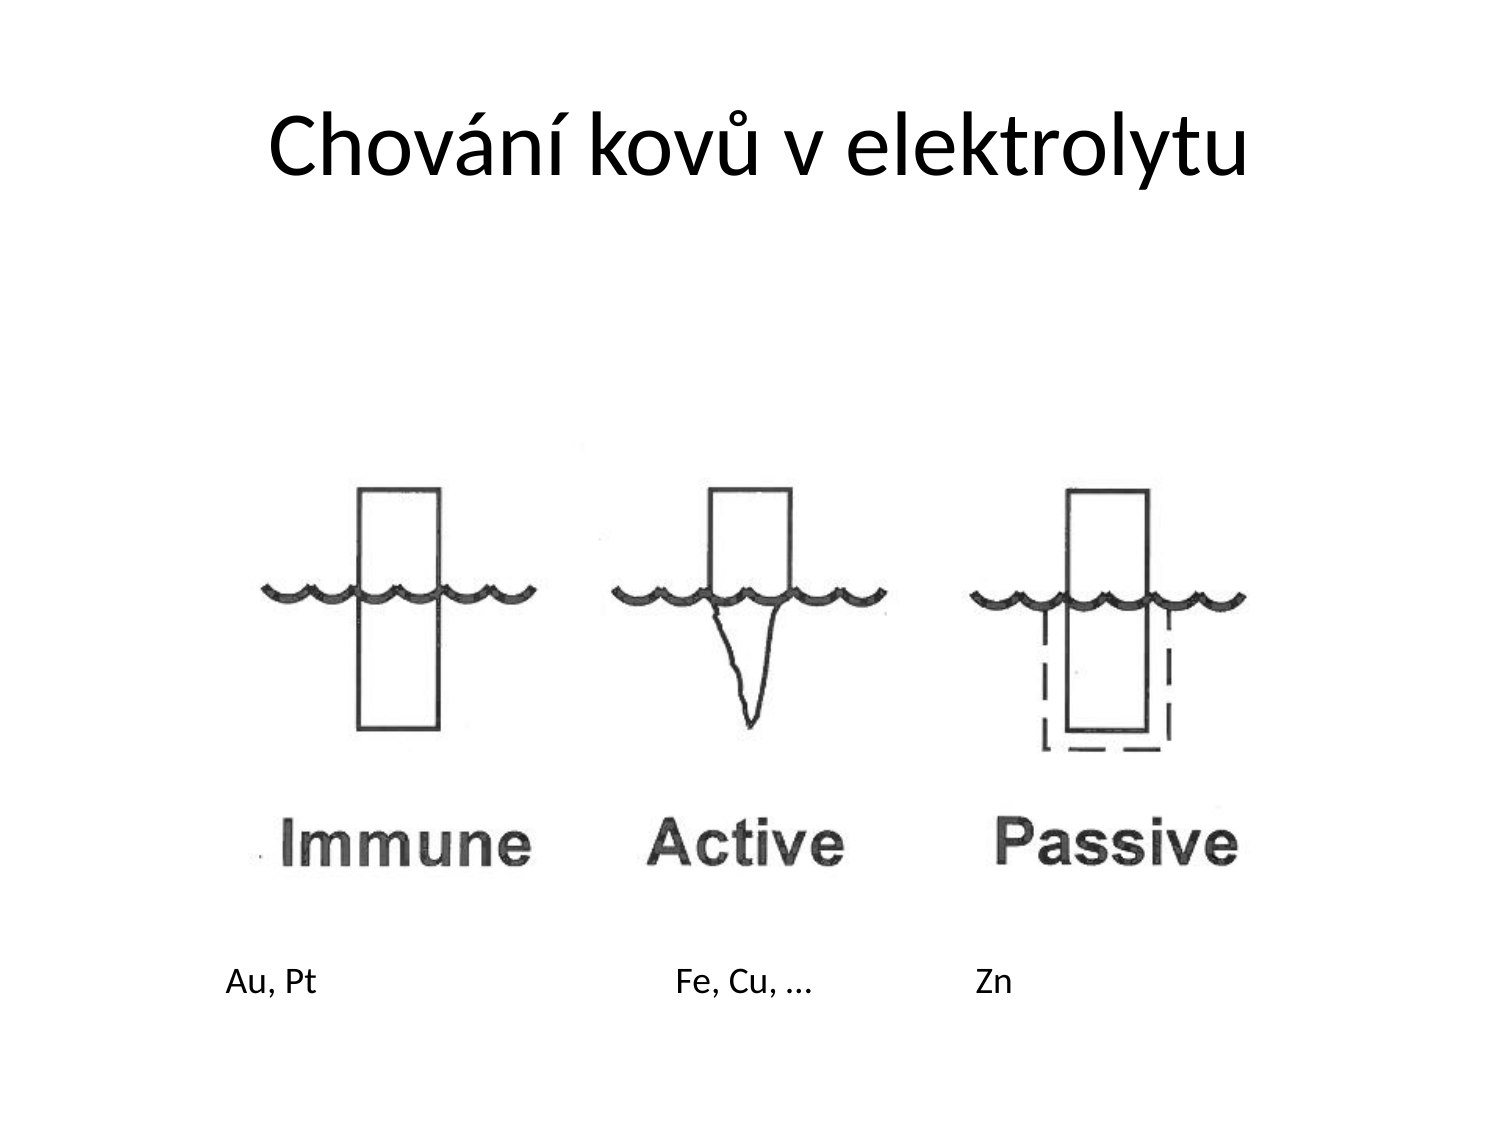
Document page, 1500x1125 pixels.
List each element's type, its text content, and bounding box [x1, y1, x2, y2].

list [161, 442, 1339, 883]
text_box Au, Pt Fe, Cu, … Zn [210, 949, 1325, 1009]
title Chování kovů v elektrolytu [75, 45, 1425, 233]
